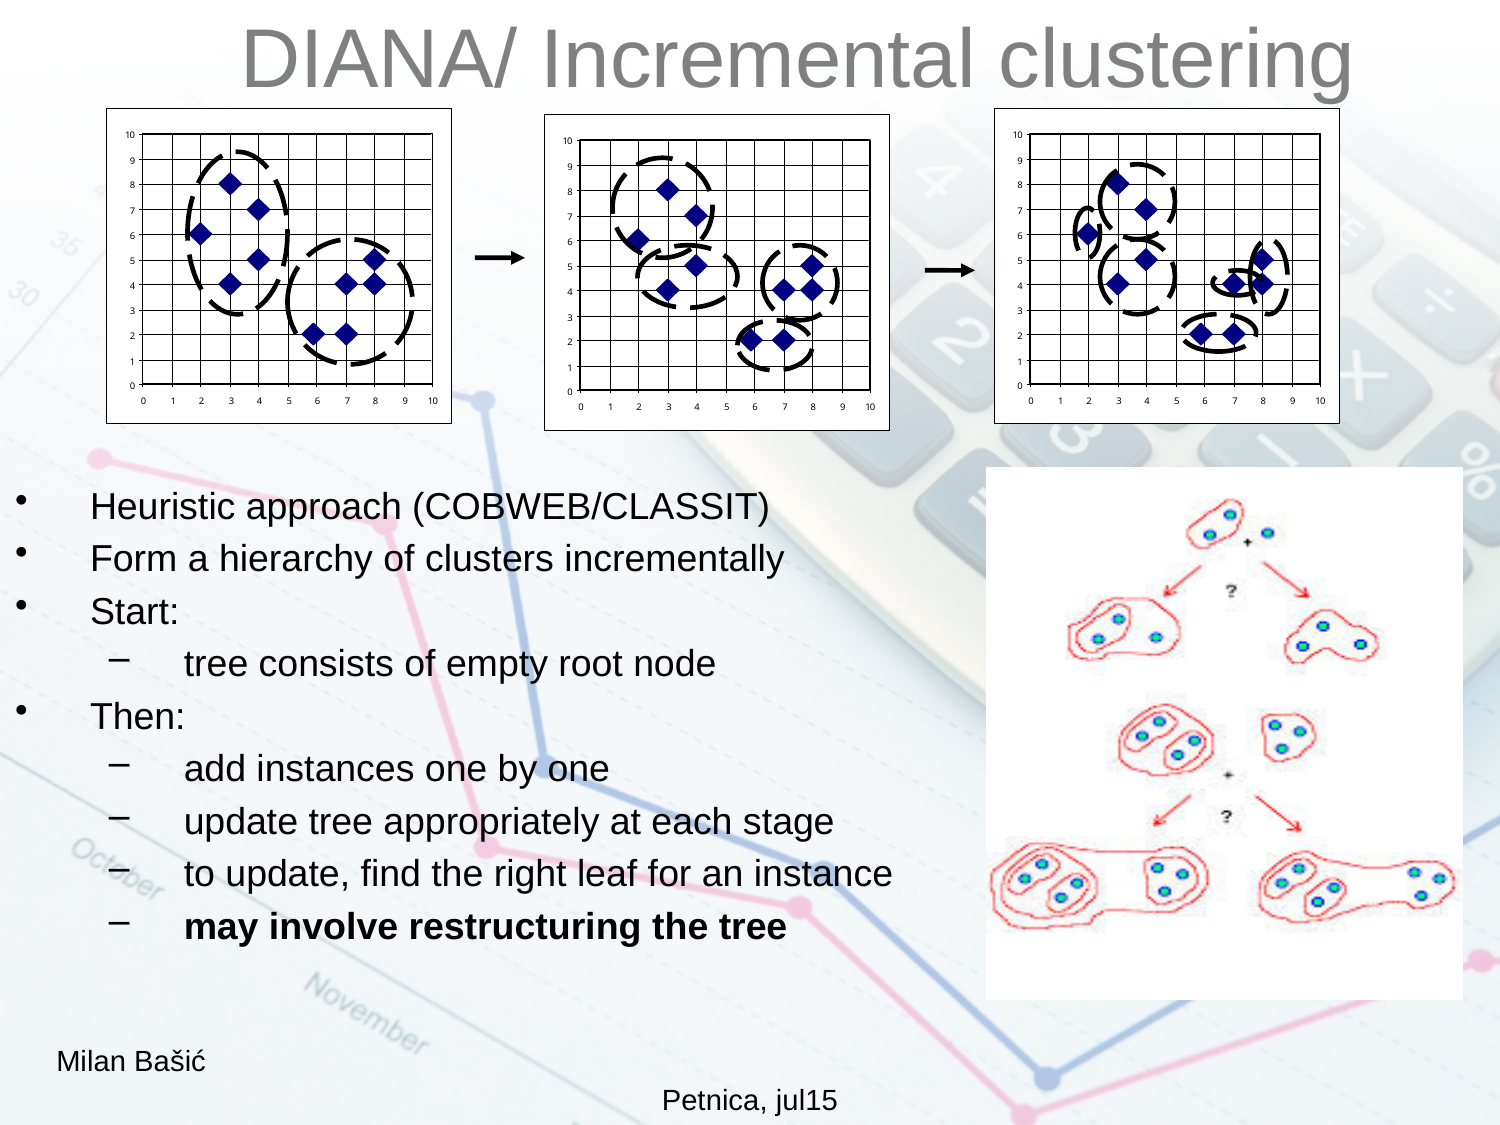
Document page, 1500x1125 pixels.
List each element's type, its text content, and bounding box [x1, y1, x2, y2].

footer Petnica, jul15 [454, 1073, 1046, 1125]
text_box [924, 264, 976, 277]
title DIANA/ Incremental clustering [122, 13, 1474, 97]
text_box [99, 101, 463, 434]
text_box [474, 251, 526, 265]
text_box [987, 101, 1351, 434]
picture [0, 0, 1500, 1125]
list Heuristic approach (COBWEB/CLASSIT) Form a hierarchy of clusters incrementally Start: tree consists of empty root node Then: add instances one by one update tree appropriately at each stage to update, find the right leaf for an instance may involve restructuring the tree [0, 474, 980, 929]
text_box Milan Bašić [41, 1034, 392, 1086]
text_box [537, 107, 901, 440]
